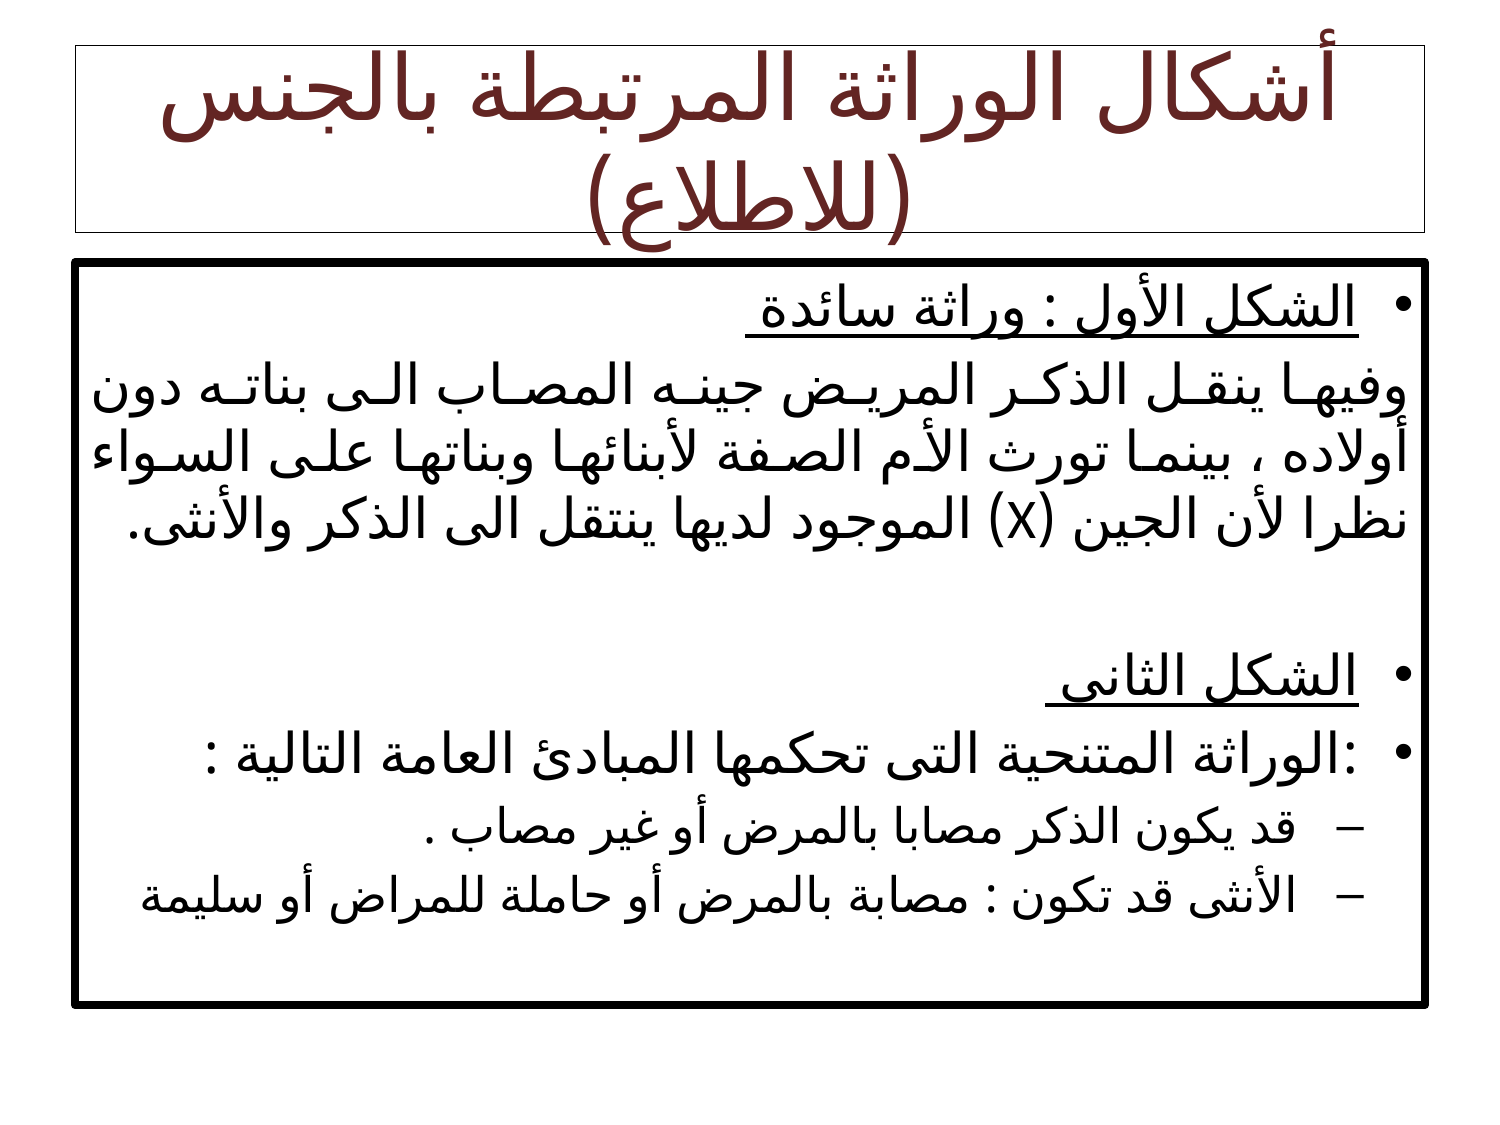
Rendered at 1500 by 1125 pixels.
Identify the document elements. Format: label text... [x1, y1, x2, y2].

title أشكال الوراثة المرتبطة بالجنس (للاطلاع) [75, 45, 1425, 233]
list الشكل الأول : وراثة سائدة وفيها ينقل الذكر المريض جينه المصاب الى بناته دون أولاده ، بينما تورث الأم الصفة لأبنائها وبناتها على السواء نظرا لأن الجين (X) الموجود لديها ينتقل الى الذكر والأنثى. الشكل الثانى :الوراثة المتنحية التى تحكمها المبادئ العامة التالية : قد يكون الذكر مصابا بالمرض أو غير مصاب . الأنثى قد تكون : مصابة بالمرض أو حاملة للمراض أو سليمة [75, 262, 1425, 1005]
